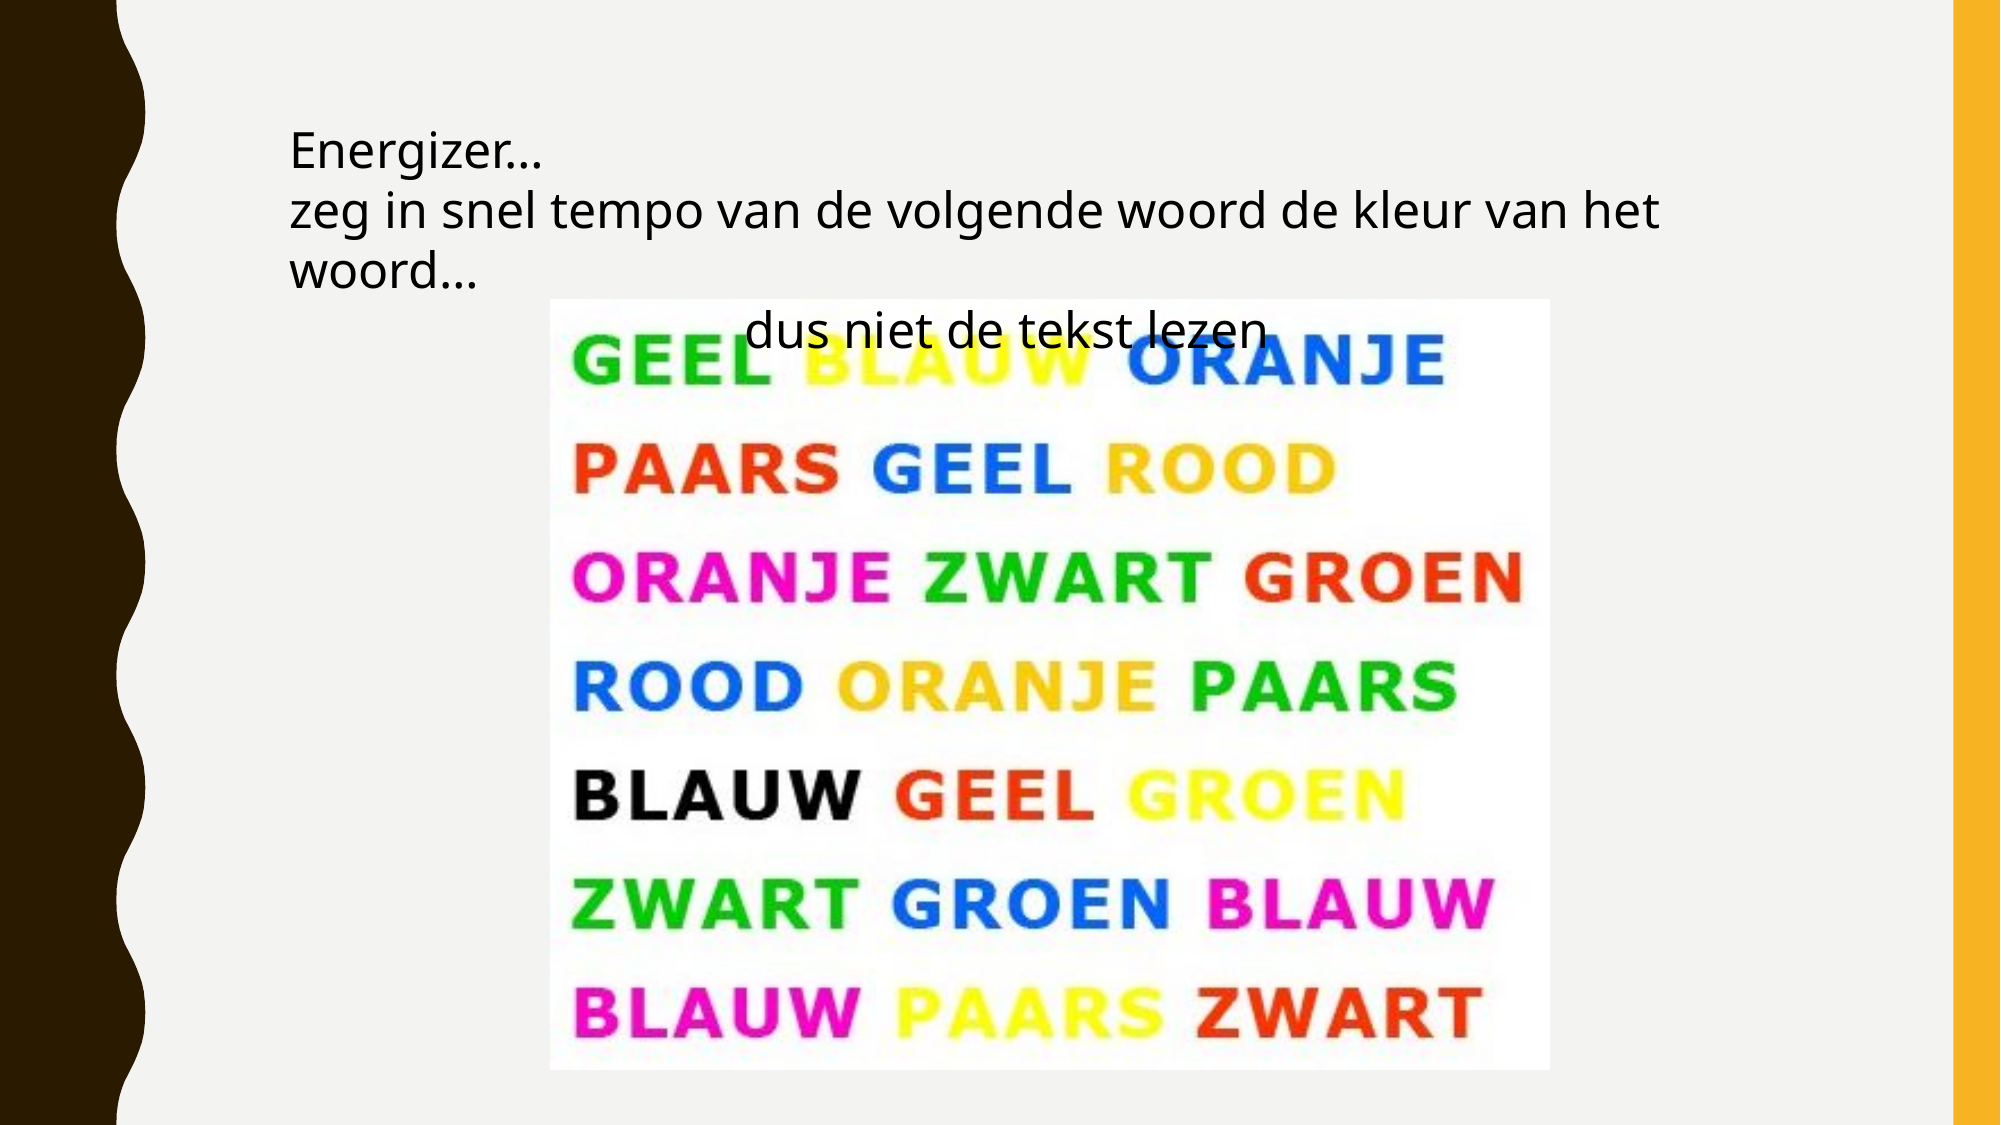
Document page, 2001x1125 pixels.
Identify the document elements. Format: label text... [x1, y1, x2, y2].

text_box Energizer… zeg in snel tempo van de volgende woord de kleur van het woord… dus niet de tekst lezen [274, 111, 1740, 367]
picture [550, 299, 1550, 1070]
